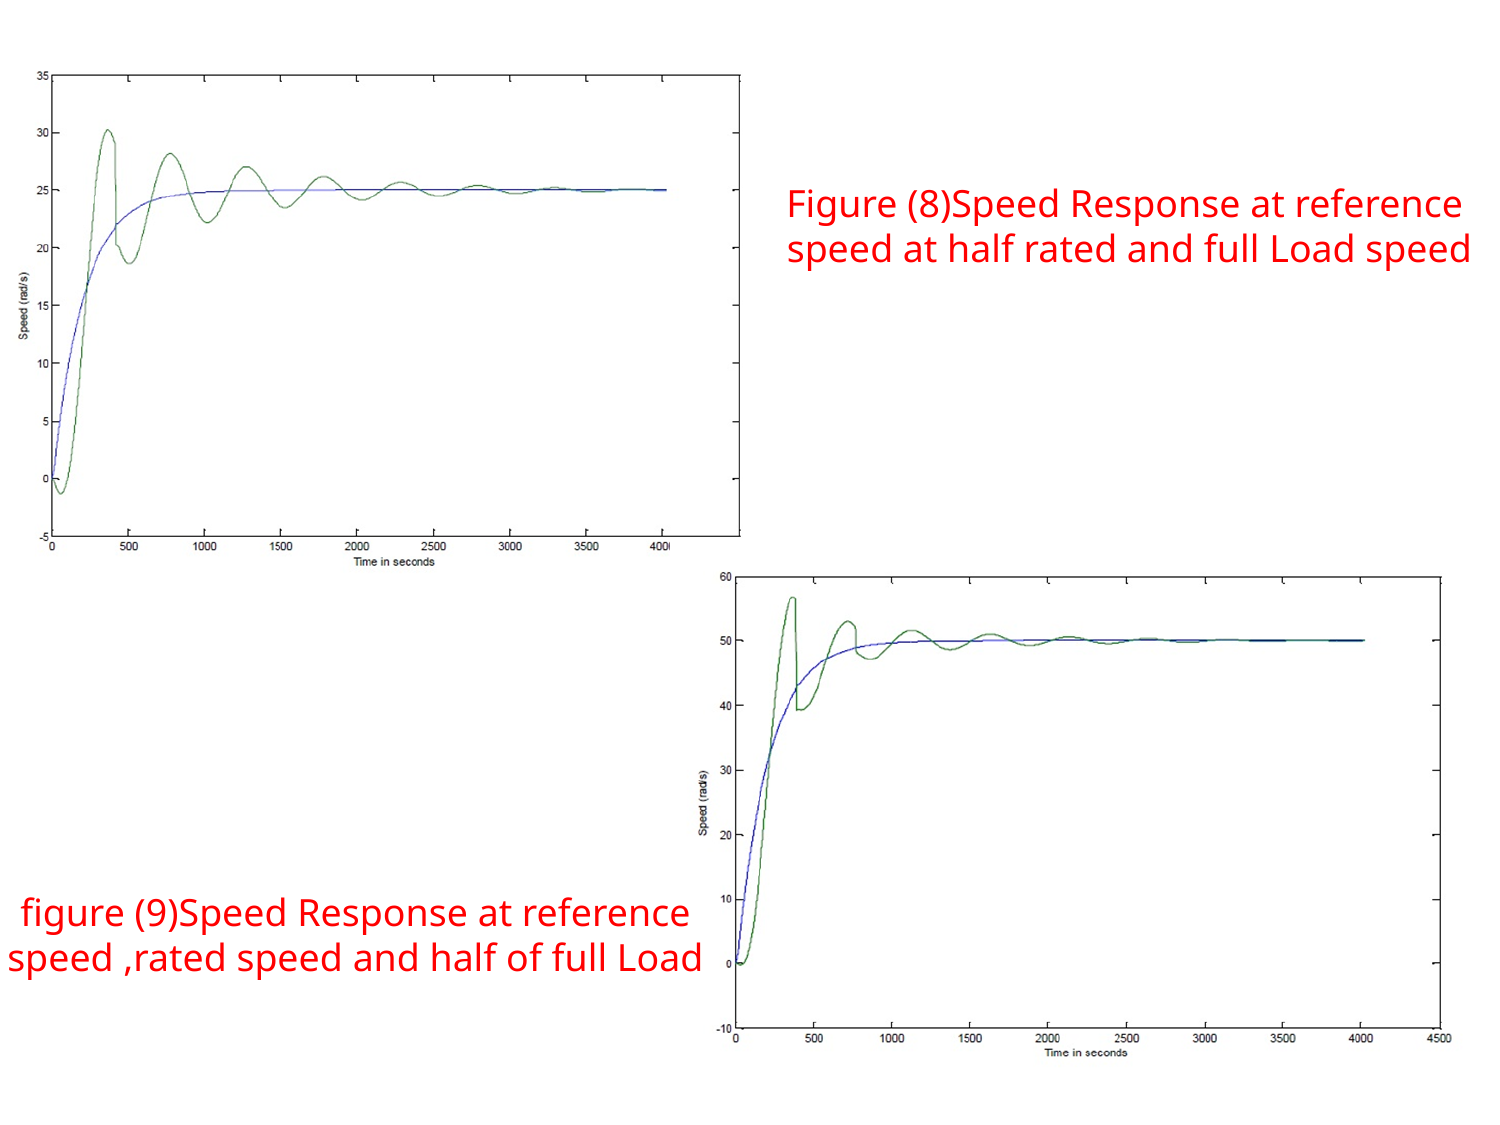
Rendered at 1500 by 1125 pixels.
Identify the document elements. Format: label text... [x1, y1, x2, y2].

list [2, 54, 786, 575]
text_box figure (9)Speed Response at reference speed ,rated speed and half of full Load [0, 881, 663, 987]
text_box Figure (8)Speed Response at reference speed at half rated and full Load speed [792, 172, 1500, 278]
picture [670, 538, 1500, 1084]
